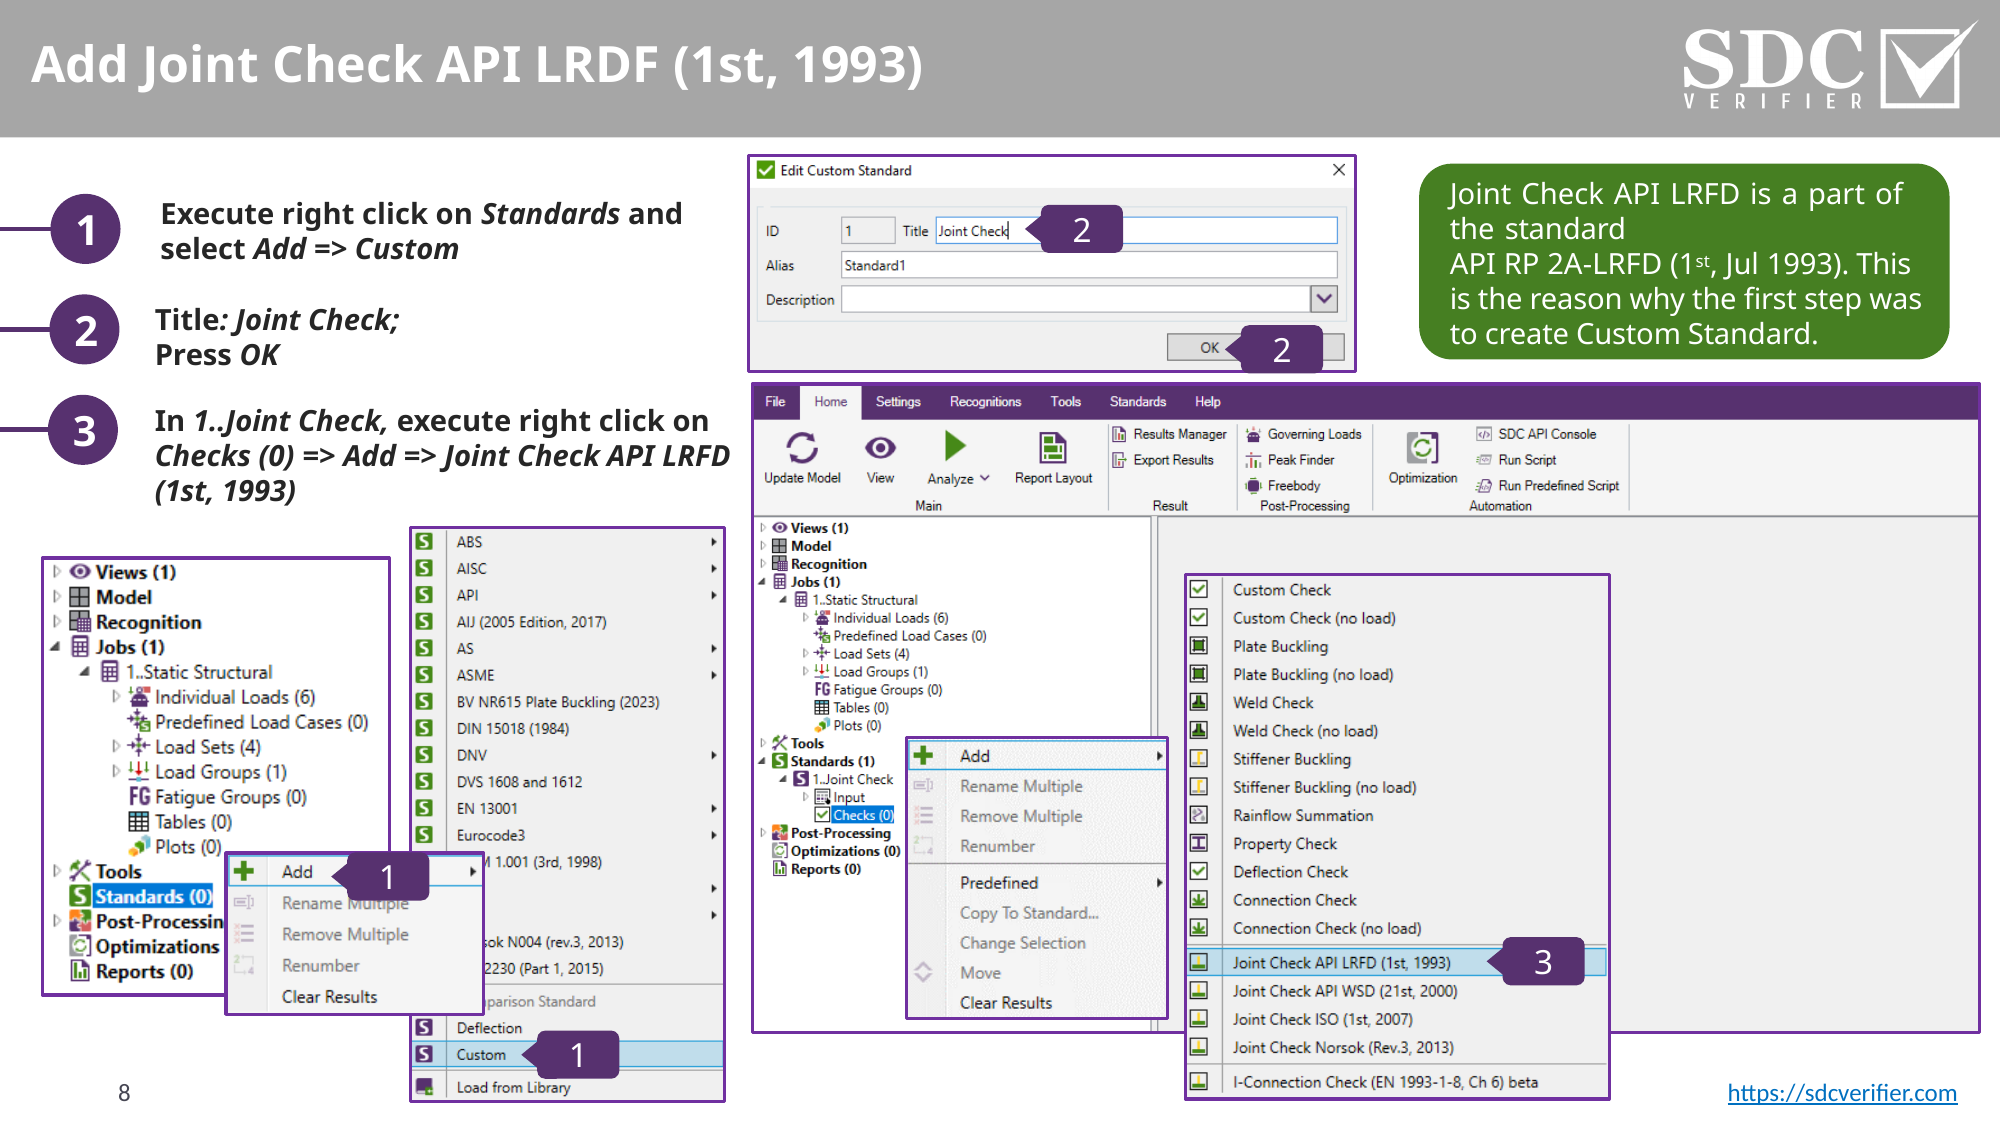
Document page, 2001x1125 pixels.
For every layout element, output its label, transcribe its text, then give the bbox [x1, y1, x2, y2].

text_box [331, 852, 430, 901]
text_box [1224, 324, 1324, 374]
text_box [0, 394, 119, 466]
picture [43, 528, 724, 1101]
text_box Title: Joint Check; Press OK [140, 294, 709, 365]
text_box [521, 1030, 620, 1079]
text_box Joint Check API LRFD is a part of the standard API RP 2A-LRFD (1st, Jul 1993). This is the reason why the first step was to create Custom Standard. [1417, 162, 1952, 362]
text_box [0, 193, 121, 265]
title Add Joint Check API LRDF (1st, 1993) [16, 24, 1948, 113]
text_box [1024, 204, 1124, 254]
picture [753, 385, 1979, 1098]
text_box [1486, 936, 1586, 986]
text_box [0, 294, 120, 365]
picture [1644, 0, 2000, 148]
slide_number 8 [1, 1061, 146, 1122]
picture [749, 156, 1354, 371]
text_box In 1..Joint Check, execute right click on Checks (0) => Add => Joint Check API LRFD (1st, 1993) [140, 394, 747, 447]
text_box Execute right click on Standards and select Add => Custom [145, 187, 715, 276]
